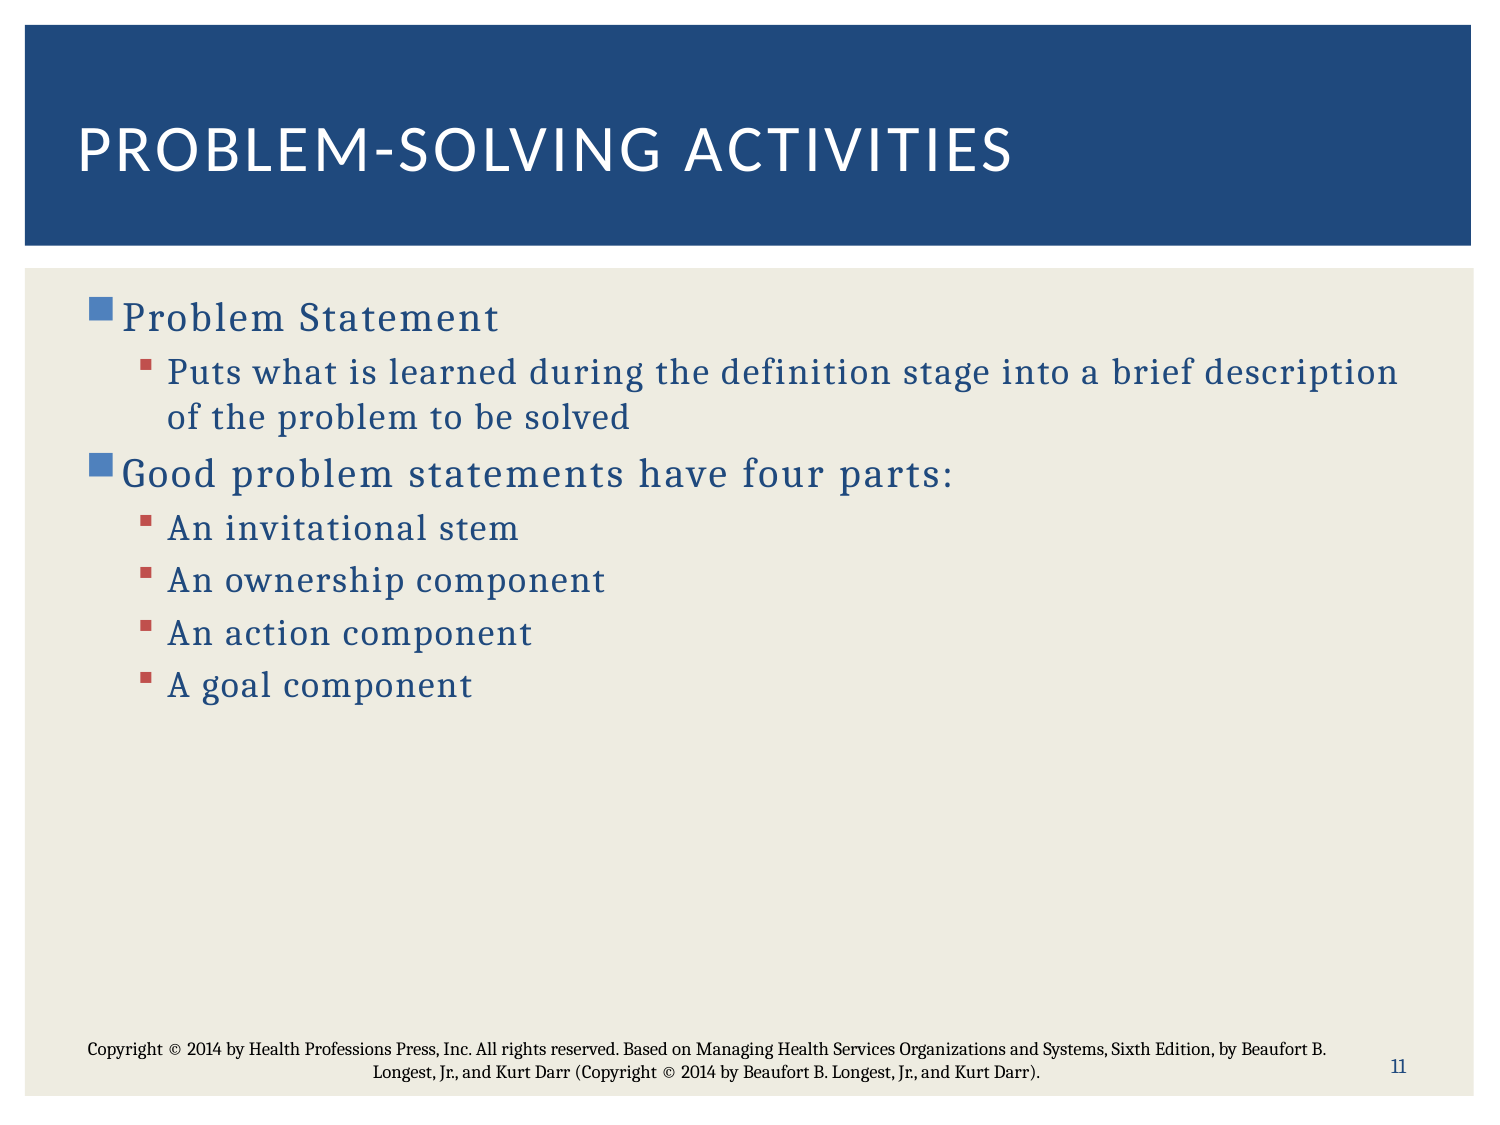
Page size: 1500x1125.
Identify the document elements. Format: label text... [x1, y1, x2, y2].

slide_number 11 [1349, 1041, 1448, 1089]
title Problem-Solving Activities [62, 58, 1438, 232]
list Problem Statement Puts what is learned during the definition stage into a brief description of the problem to be solved Good problem statements have four parts: An invitational stem An ownership component An action component A goal component [62, 281, 1442, 1005]
